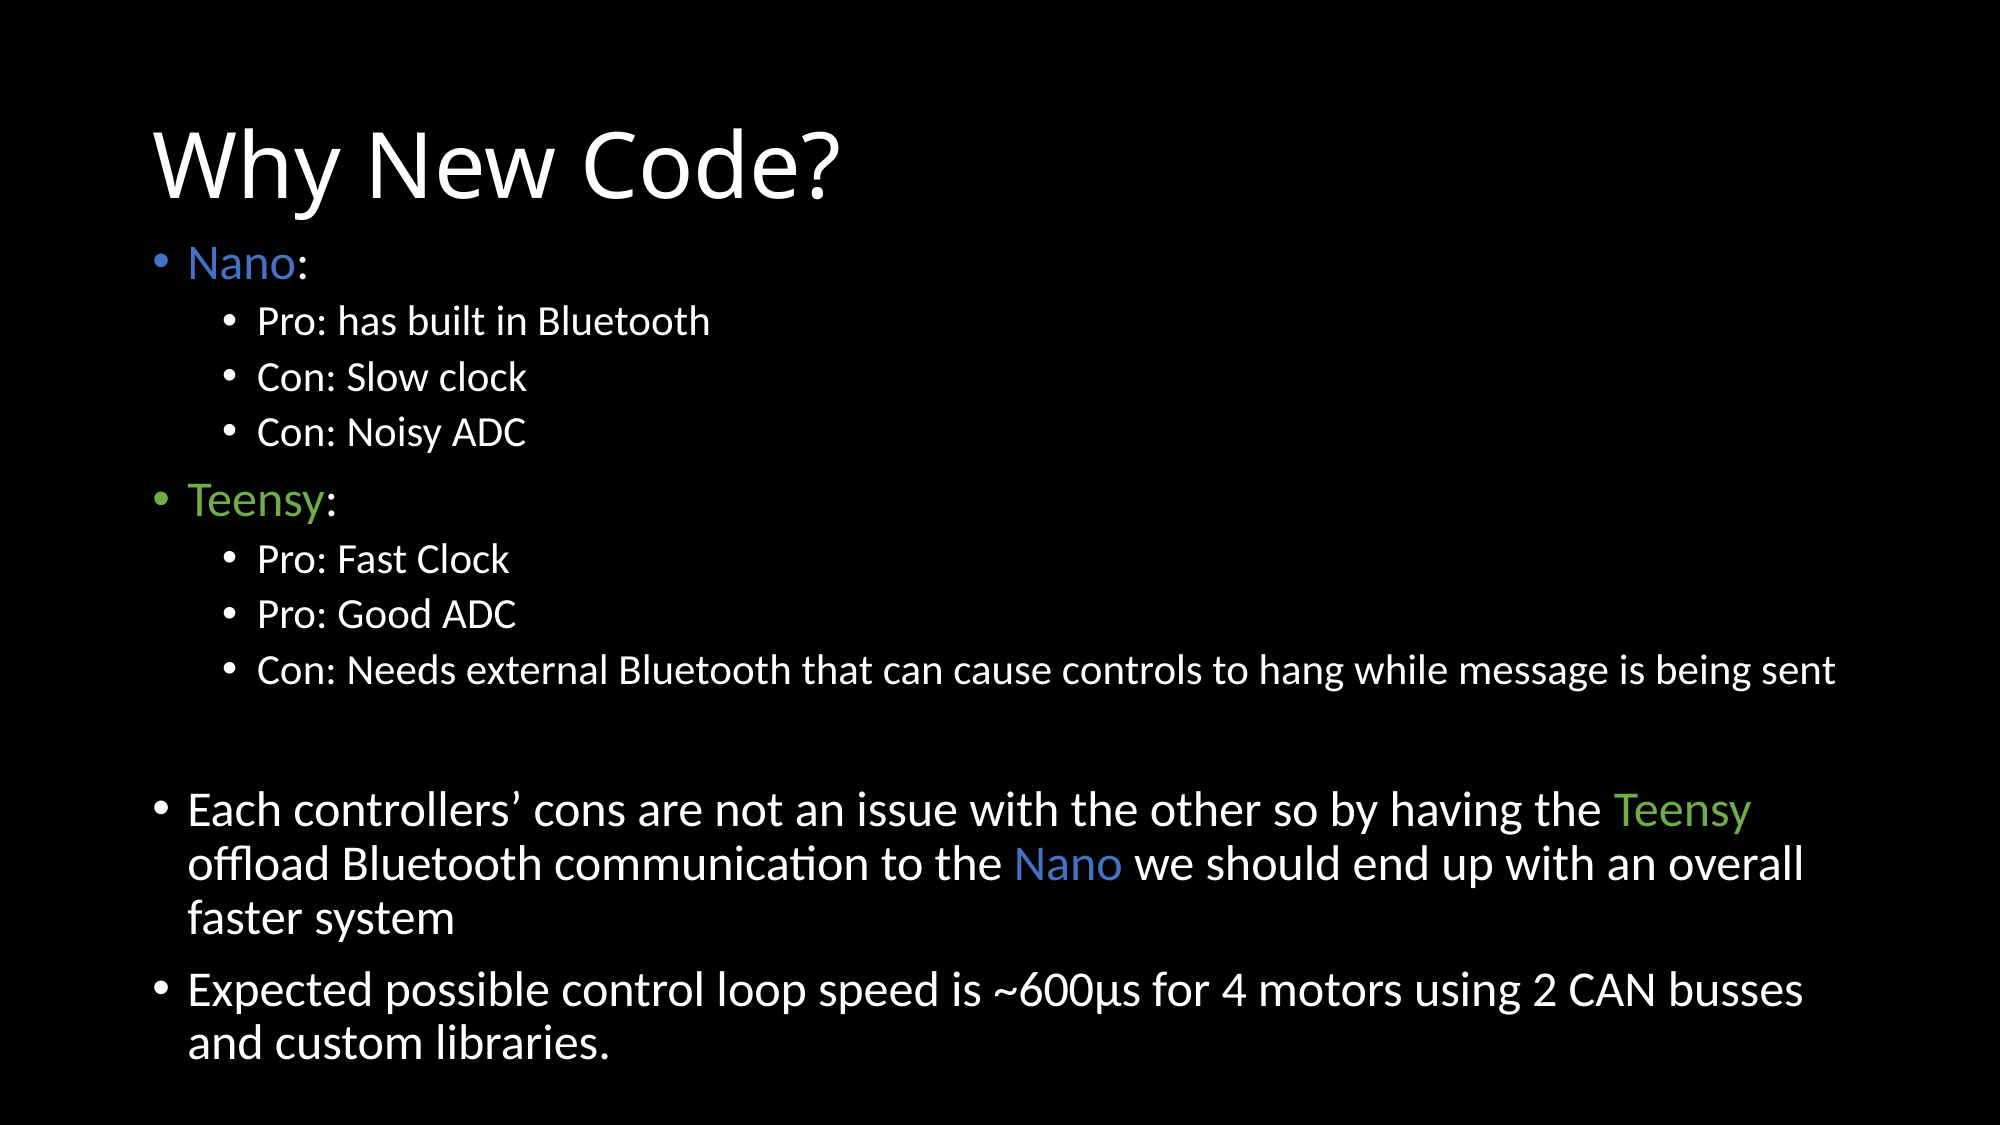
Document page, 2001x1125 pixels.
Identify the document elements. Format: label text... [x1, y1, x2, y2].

title Why New Code? [137, 59, 1863, 228]
list Nano: Pro: has built in Bluetooth Con: Slow clock Con: Noisy ADC Teensy: Pro: Fast Clock Pro: Good ADC Con: Needs external Bluetooth that can cause controls to hang while message is being sent Each controllers’ cons are not an issue with the other so by having the Teensy offload Bluetooth communication to the Nano we should end up with an overall faster system Expected possible control loop speed is ~600µs for 4 motors using 2 CAN busses and custom libraries. [137, 228, 1863, 1105]
